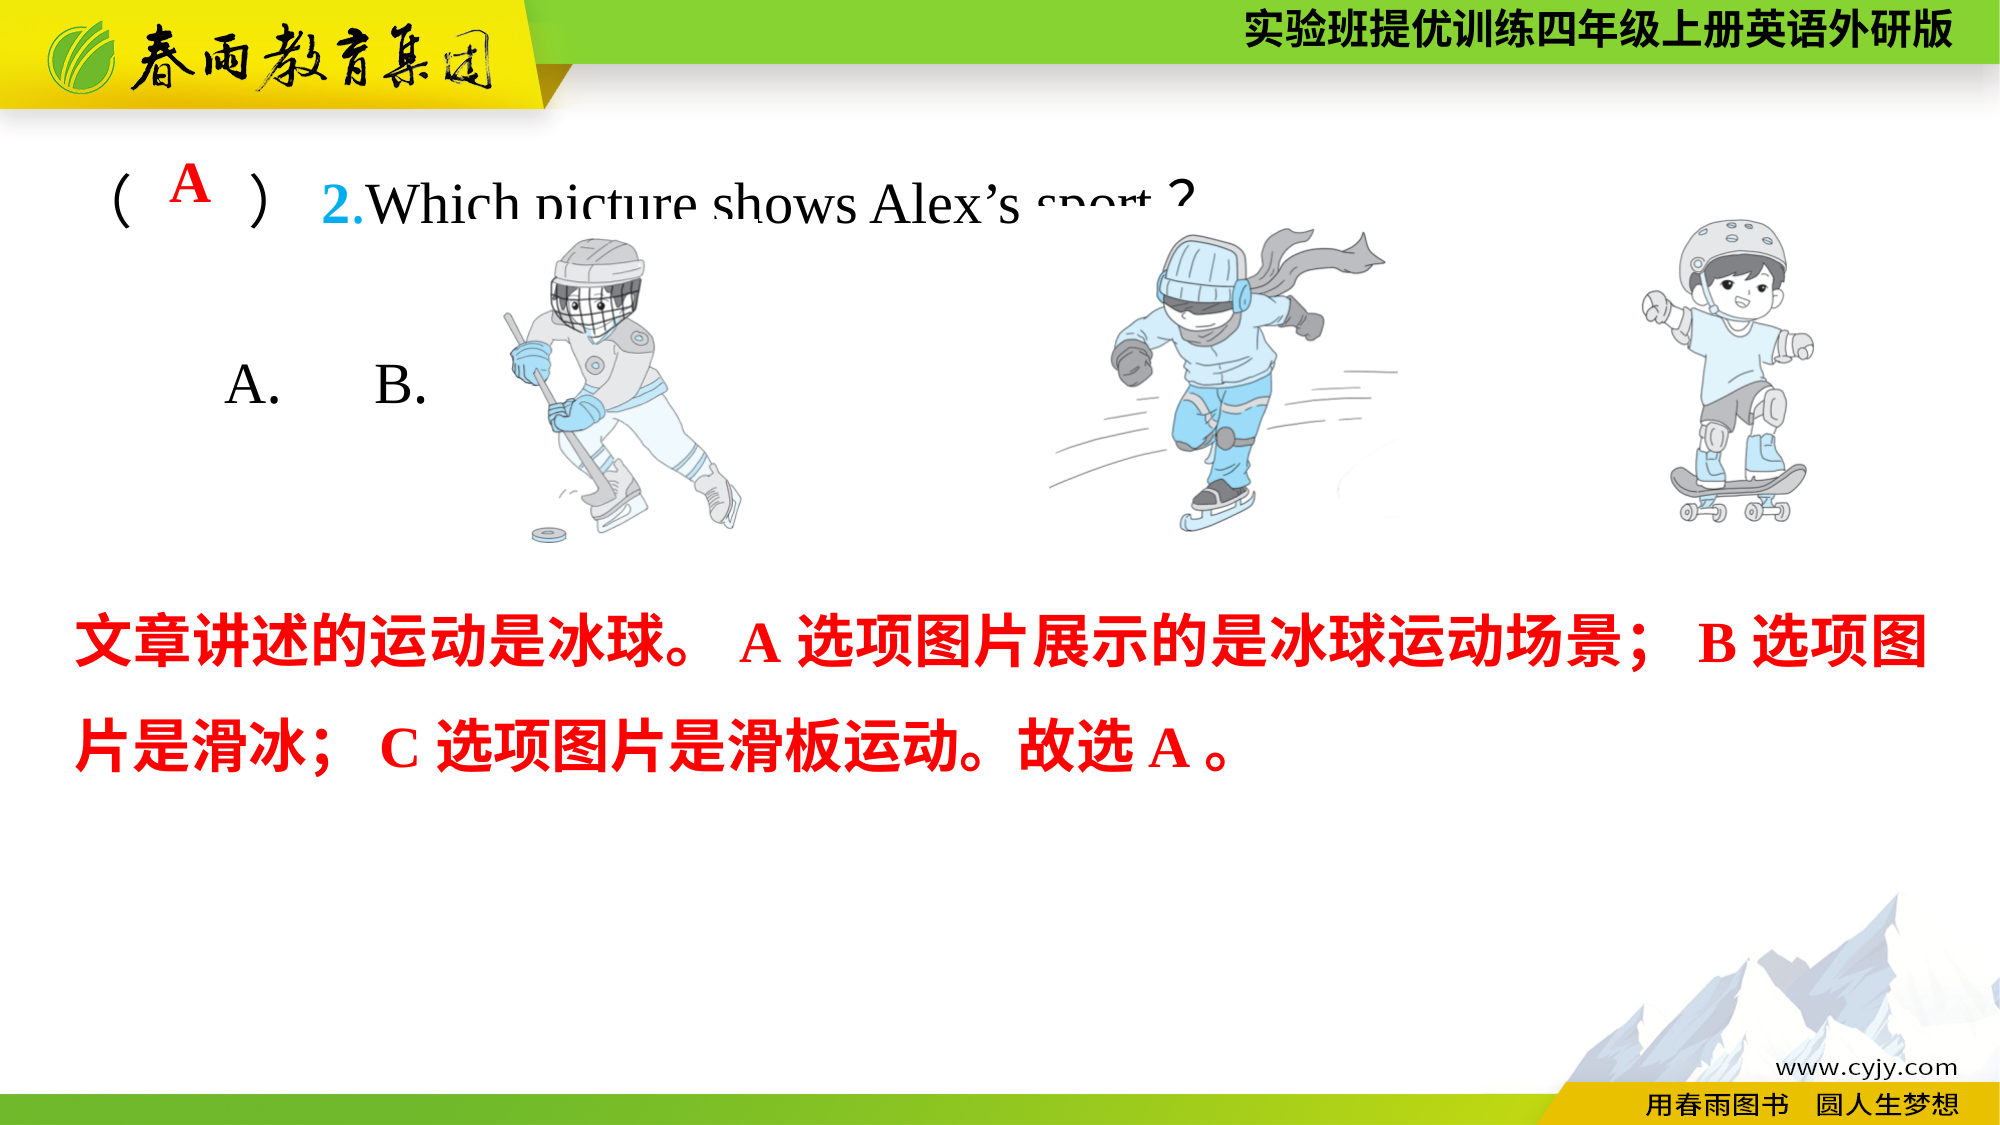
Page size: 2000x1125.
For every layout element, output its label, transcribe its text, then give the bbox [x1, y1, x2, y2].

picture [0, 0, 2000, 1125]
text_box 文章讲述的运动是冰球。A选项图片展示的是冰球运动场景；B选项图片是滑冰；C选项图片是滑板运动。故选A。 [59, 561, 1944, 787]
list （ ）2.Which picture shows Alex’s sport？ A. B. C. [59, 122, 1944, 532]
text_box A [154, 136, 227, 221]
